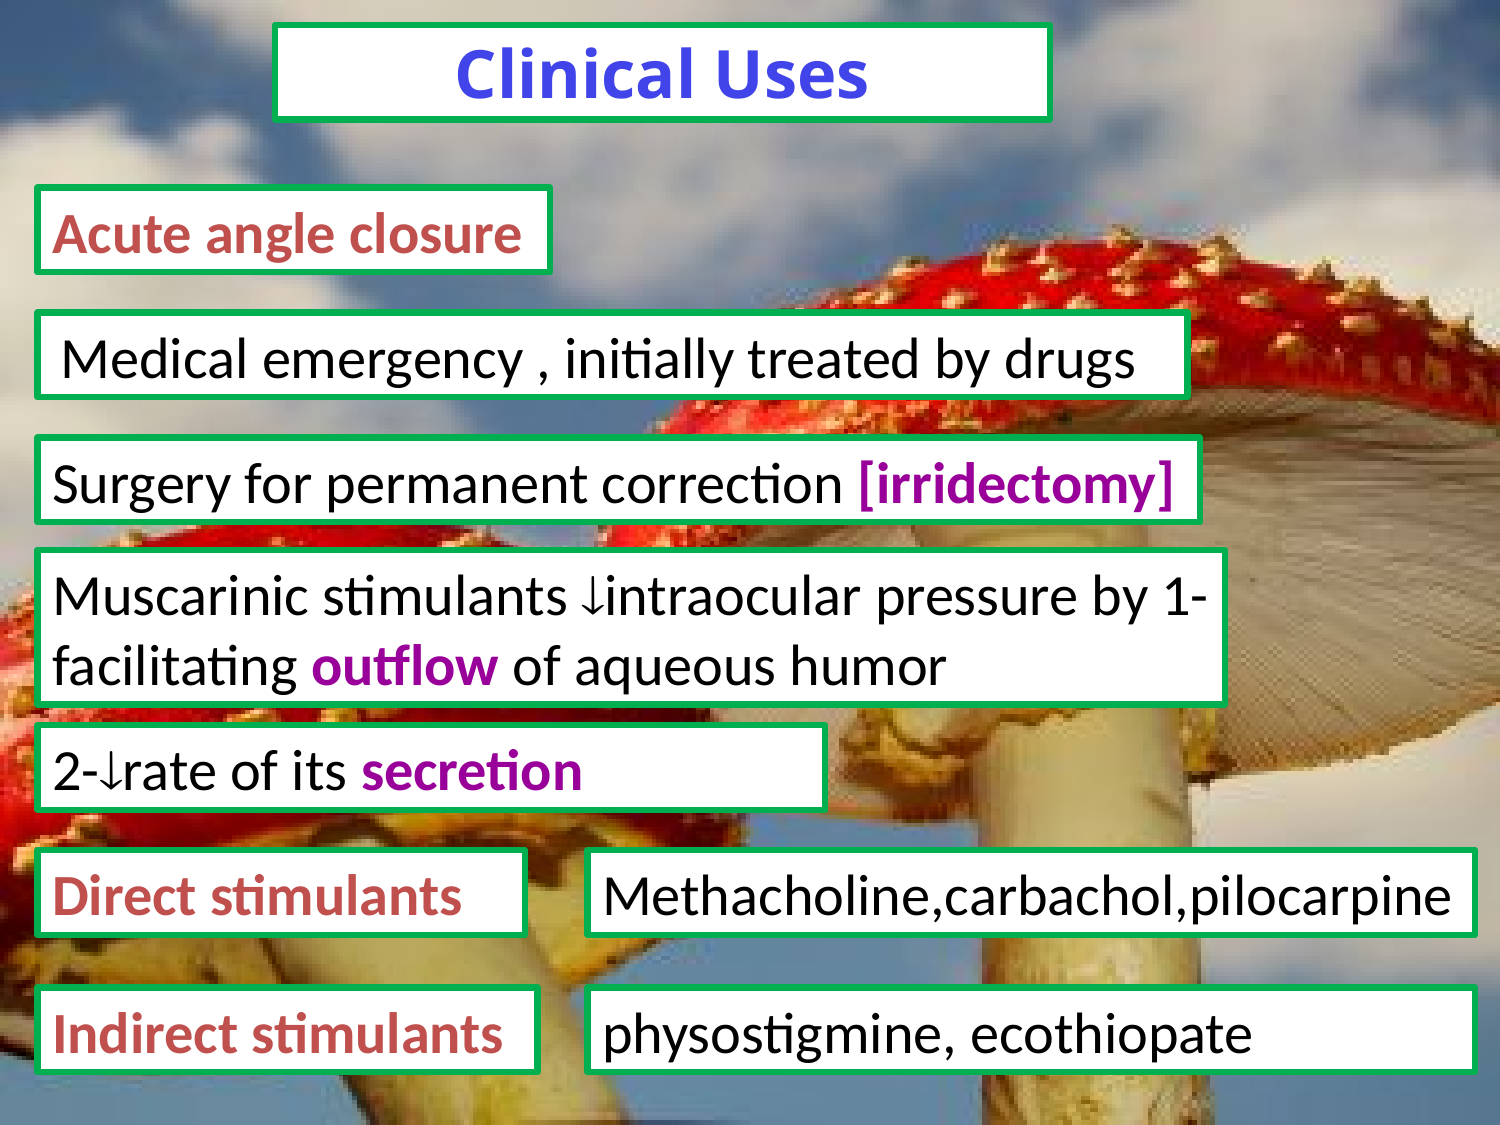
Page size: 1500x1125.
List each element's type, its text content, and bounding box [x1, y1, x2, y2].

text_box Methacholine,carbachol,pilocarpine [587, 849, 1475, 935]
text_box Indirect stimulants [37, 987, 538, 1073]
text_box Direct stimulants [37, 849, 525, 935]
text_box 2-rate of its secretion [37, 725, 825, 810]
picture [0, 0, 1500, 1125]
text_box Acute angle closure [37, 187, 550, 273]
text_box physostigmine, ecothiopate [587, 987, 1475, 1073]
text_box Clinical Uses [275, 24, 1050, 120]
text_box Surgery for permanent correction [irridectomy] [37, 437, 1200, 523]
text_box Medical emergency , initially treated by drugs [37, 312, 1188, 398]
text_box Muscarinic stimulants intraocular pressure by 1-facilitating outflow of aqueous humor [37, 549, 1225, 705]
